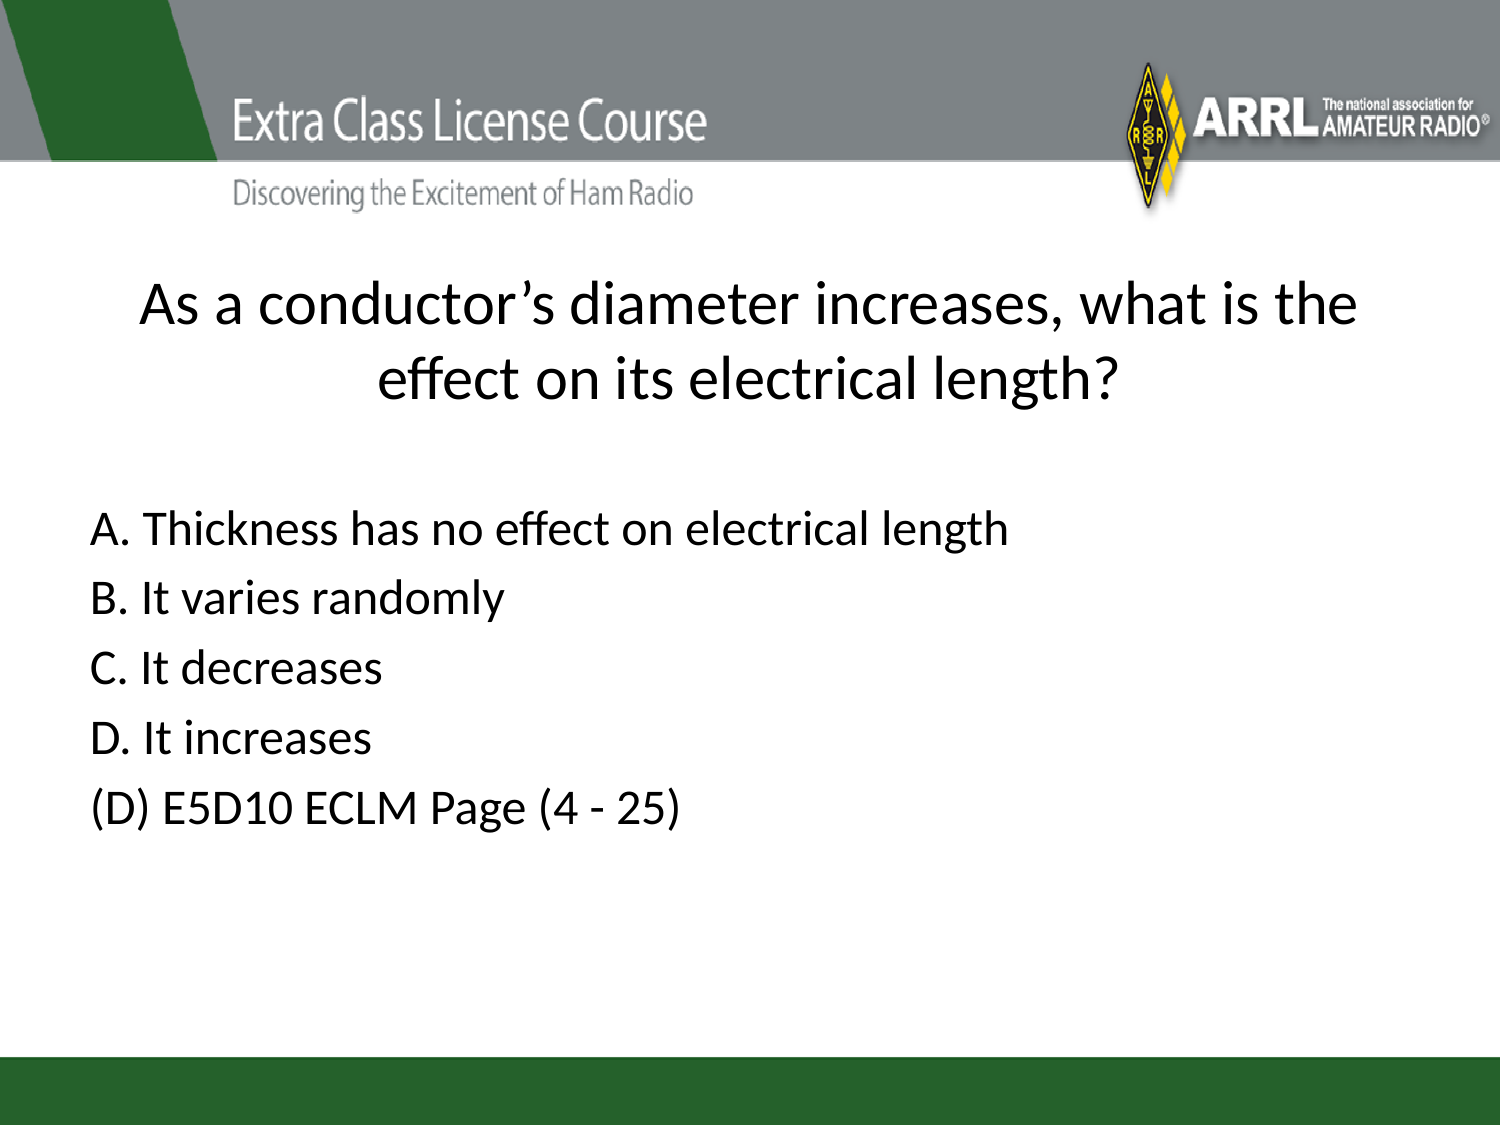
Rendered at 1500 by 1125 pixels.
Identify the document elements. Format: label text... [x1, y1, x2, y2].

picture [0, 0, 1500, 1125]
list A. Thickness has no effect on electrical length B. It varies randomly C. It decreases D. It increases (D) E5D10 ECLM Page (4 - 25) [75, 487, 1425, 1005]
title As a conductor’s diameter increases, what is the effect on its electrical length? [75, 254, 1425, 435]
